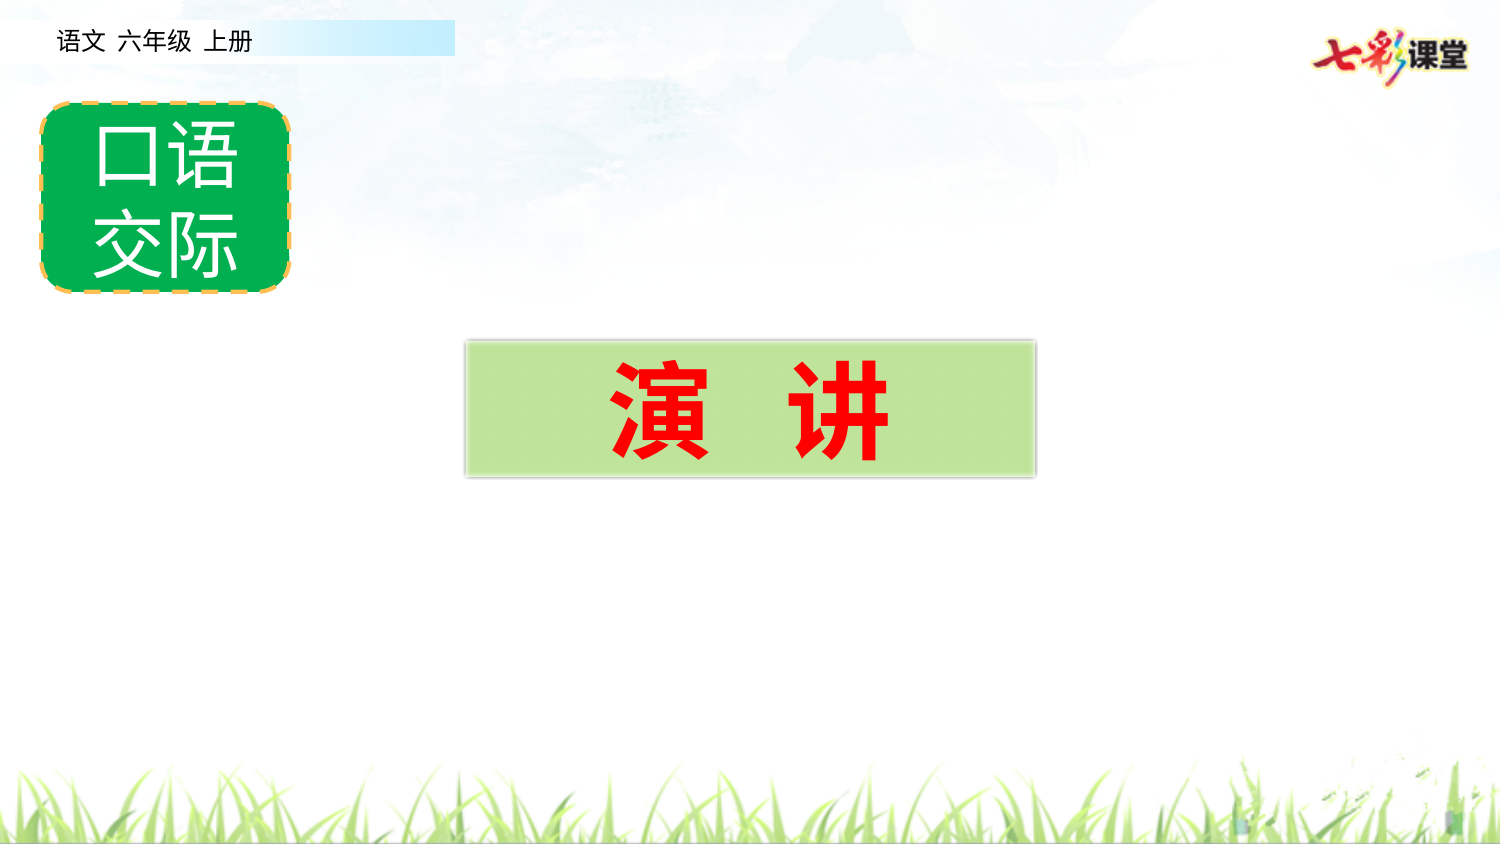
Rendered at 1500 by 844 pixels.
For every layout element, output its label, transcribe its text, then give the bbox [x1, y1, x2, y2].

text_box 语文 六年级 上册 [41, 18, 269, 63]
text_box [0, 18, 544, 66]
text_box 口语交际 [39, 100, 292, 294]
picture [0, 0, 1500, 844]
text_box 演 讲 [473, 348, 1028, 469]
